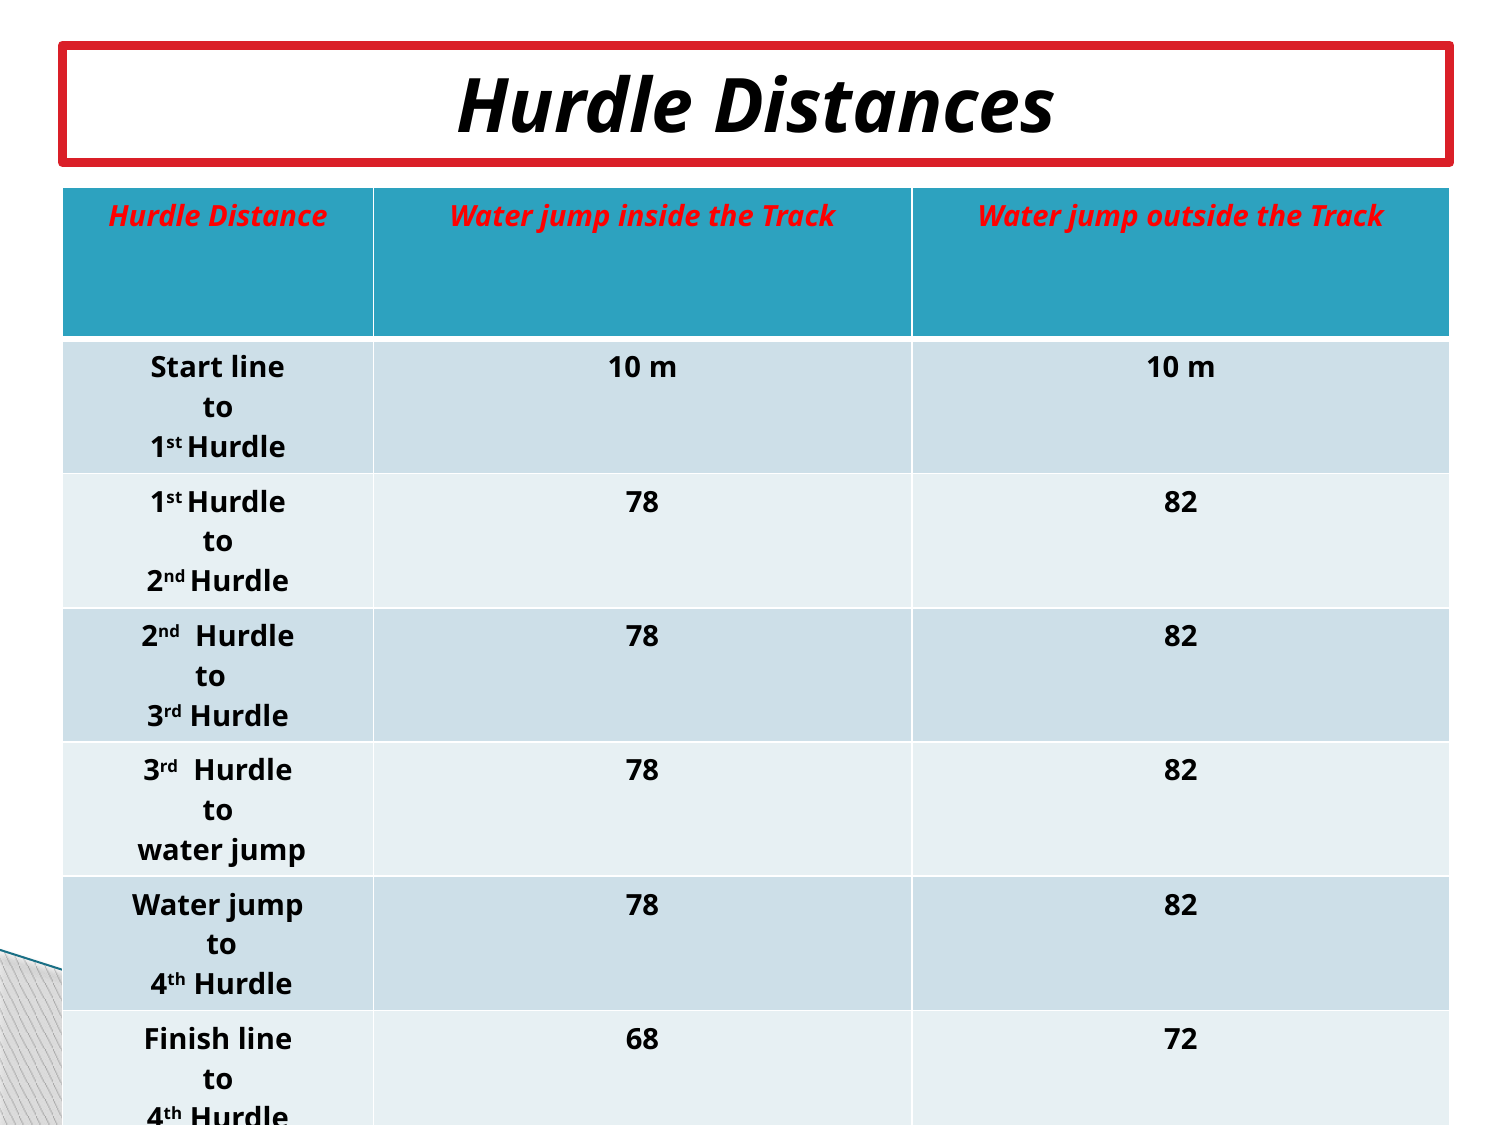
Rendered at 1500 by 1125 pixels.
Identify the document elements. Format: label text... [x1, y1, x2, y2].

table_header Water jump inside the Track [374, 188, 911, 336]
table_cell 3rd Hurdle to water jump [63, 743, 373, 875]
title Hurdle Distances [58, 41, 1454, 167]
table_cell 2nd Hurdle to 3rd Hurdle [63, 609, 373, 741]
table_cell Water jump to 4th Hurdle [63, 877, 373, 1010]
table_cell Start line to 1st Hurdle [63, 342, 373, 473]
table_header Water jump outside the Track [913, 188, 1449, 336]
table_cell 78 [374, 743, 911, 875]
table_header Hurdle Distance [63, 188, 373, 336]
table_cell 10 m [374, 342, 911, 473]
table_cell 68 [374, 1011, 911, 1125]
table_cell Finish line to 4th Hurdle [63, 1011, 373, 1125]
table_cell 78 [374, 474, 911, 607]
table_cell 1st Hurdle to 2nd Hurdle [63, 474, 373, 607]
table_cell 82 [913, 877, 1449, 1010]
table_cell 10 m [913, 342, 1449, 473]
table_cell 72 [913, 1011, 1449, 1125]
table_cell 78 [374, 609, 911, 741]
table_cell 82 [913, 609, 1449, 741]
table_cell 82 [913, 743, 1449, 875]
table_cell 82 [913, 474, 1449, 607]
table_cell 78 [374, 877, 911, 1010]
